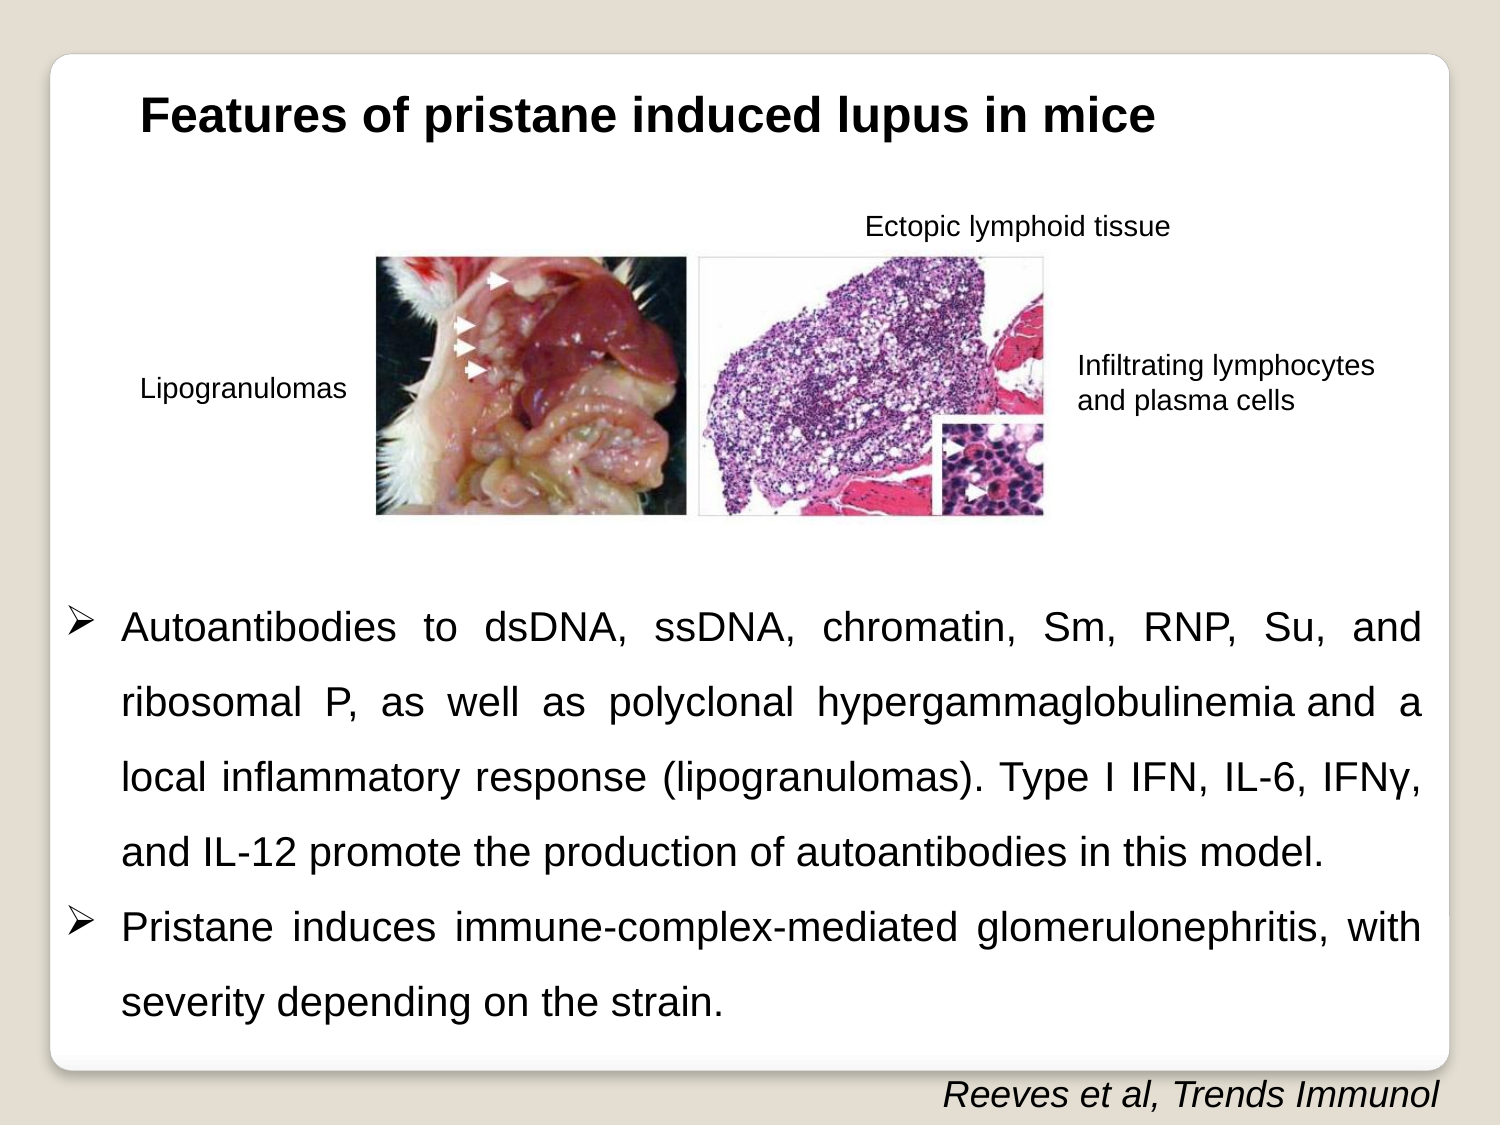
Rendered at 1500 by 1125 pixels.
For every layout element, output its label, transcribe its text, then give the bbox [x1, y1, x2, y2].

text_box Lipogranulomas [124, 362, 363, 448]
text_box Reeves et al, Trends Immunol [812, 1062, 1482, 1122]
text_box Infiltrating lymphocytes and plasma cells [1062, 339, 1400, 424]
text_box Ectopic lymphoid tissue [849, 199, 1413, 250]
picture [374, 249, 1054, 526]
text_box Autoantibodies to dsDNA, ssDNA, chromatin, Sm, RNP, Su, and ribosomal P, as well as polyclonal hypergammaglobulinemia and a local inflammatory response (lipogranulomas). Type I IFN, IL-6, IFNγ, and IL-12 promote the production of autoantibodies in this model. Pristane induces immune-complex-mediated glomerulonephritis, with severity depending on the strain. [50, 567, 1438, 1033]
text_box Features of pristane induced lupus in mice [125, 74, 1225, 150]
